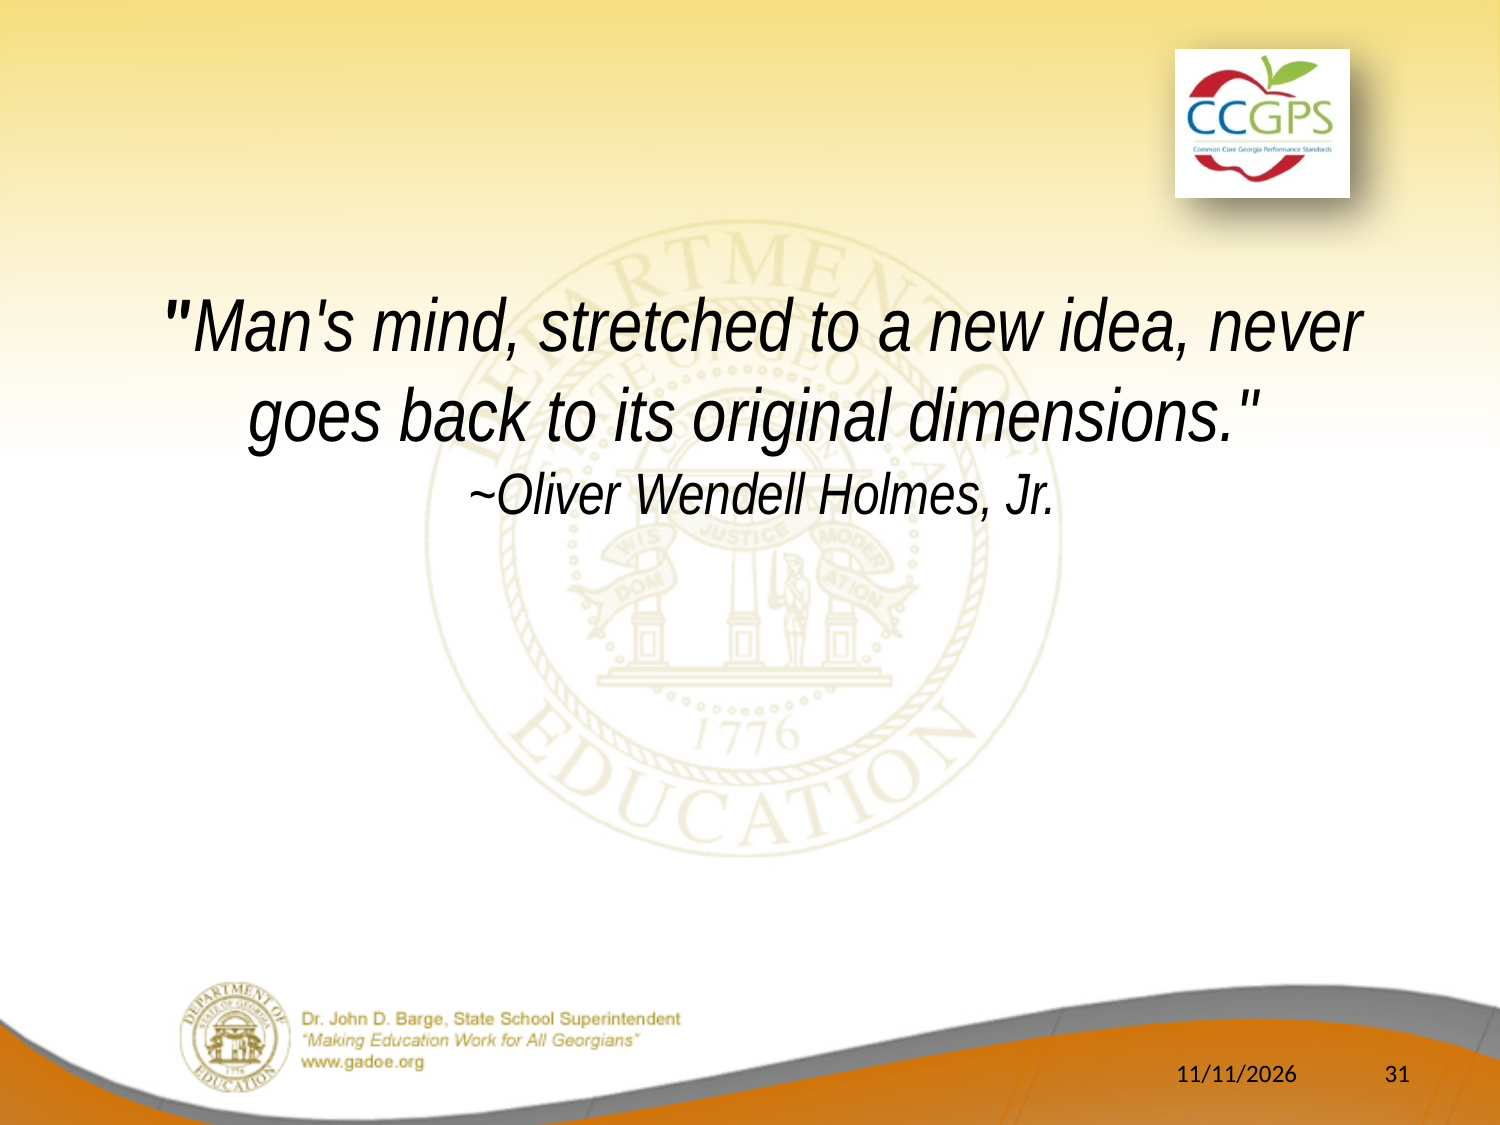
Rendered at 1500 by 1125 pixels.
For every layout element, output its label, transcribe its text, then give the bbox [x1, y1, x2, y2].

title "Man's mind, stretched to a new idea, never goes back to its original dimensions." ~Oliver Wendell Holmes, Jr. [87, 412, 1438, 601]
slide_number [1137, 1042, 1313, 1103]
picture [0, 0, 1500, 1125]
slide_number 31 [1325, 1042, 1425, 1103]
